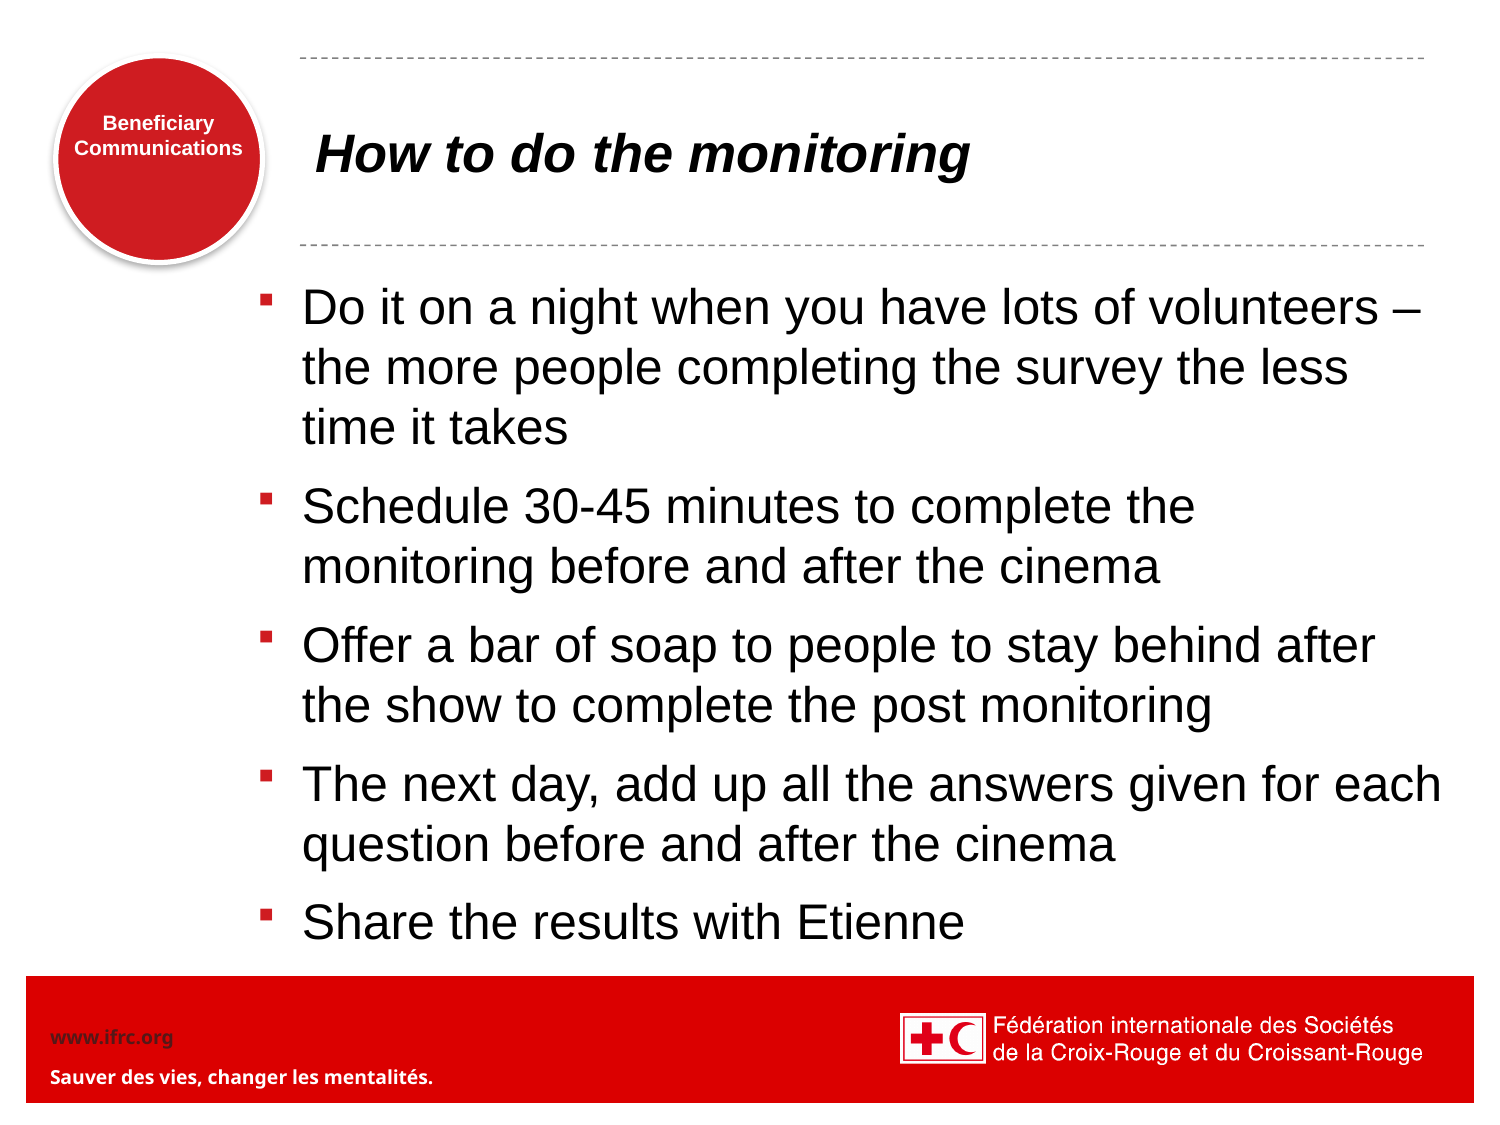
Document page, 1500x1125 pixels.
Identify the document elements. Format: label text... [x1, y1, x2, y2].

title How to do the monitoring [299, 57, 1426, 246]
text_box Do it on a night when you have lots of volunteers – the more people completing the survey the less time it takes Schedule 30-45 minutes to complete the monitoring before and after the cinema Offer a bar of soap to people to stay behind after the show to complete the post monitoring The next day, add up all the answers given for each question before and after the cinema Share the results with Etienne [242, 267, 1459, 905]
picture [900, 1013, 1422, 1065]
